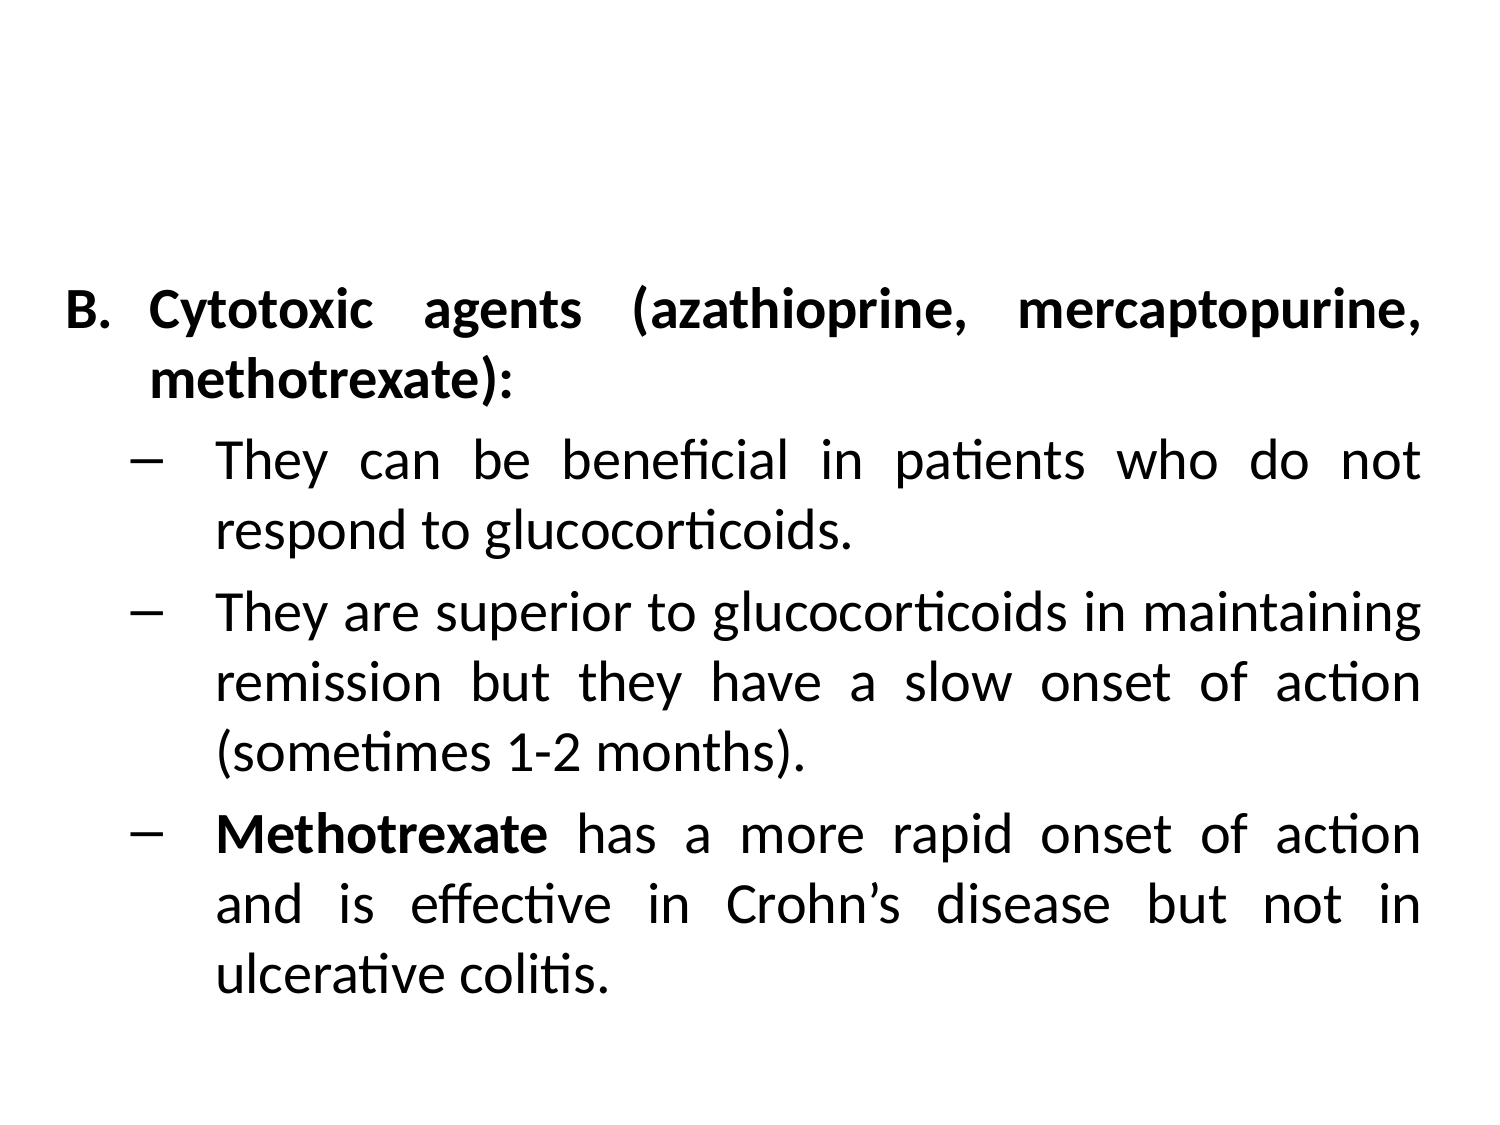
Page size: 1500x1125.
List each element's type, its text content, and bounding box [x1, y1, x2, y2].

list Cytotoxic agents (azathioprine, mercaptopurine, methotrexate): They can be beneficial in patients who do not respond to glucocorticoids. They are superior to glucocorticoids in maintaining remission but they have a slow onset of action (sometimes 1-2 months). Methotrexate has a more rapid onset of action and is effective in Crohn’s disease but not in ulcerative colitis. [50, 262, 1438, 1005]
